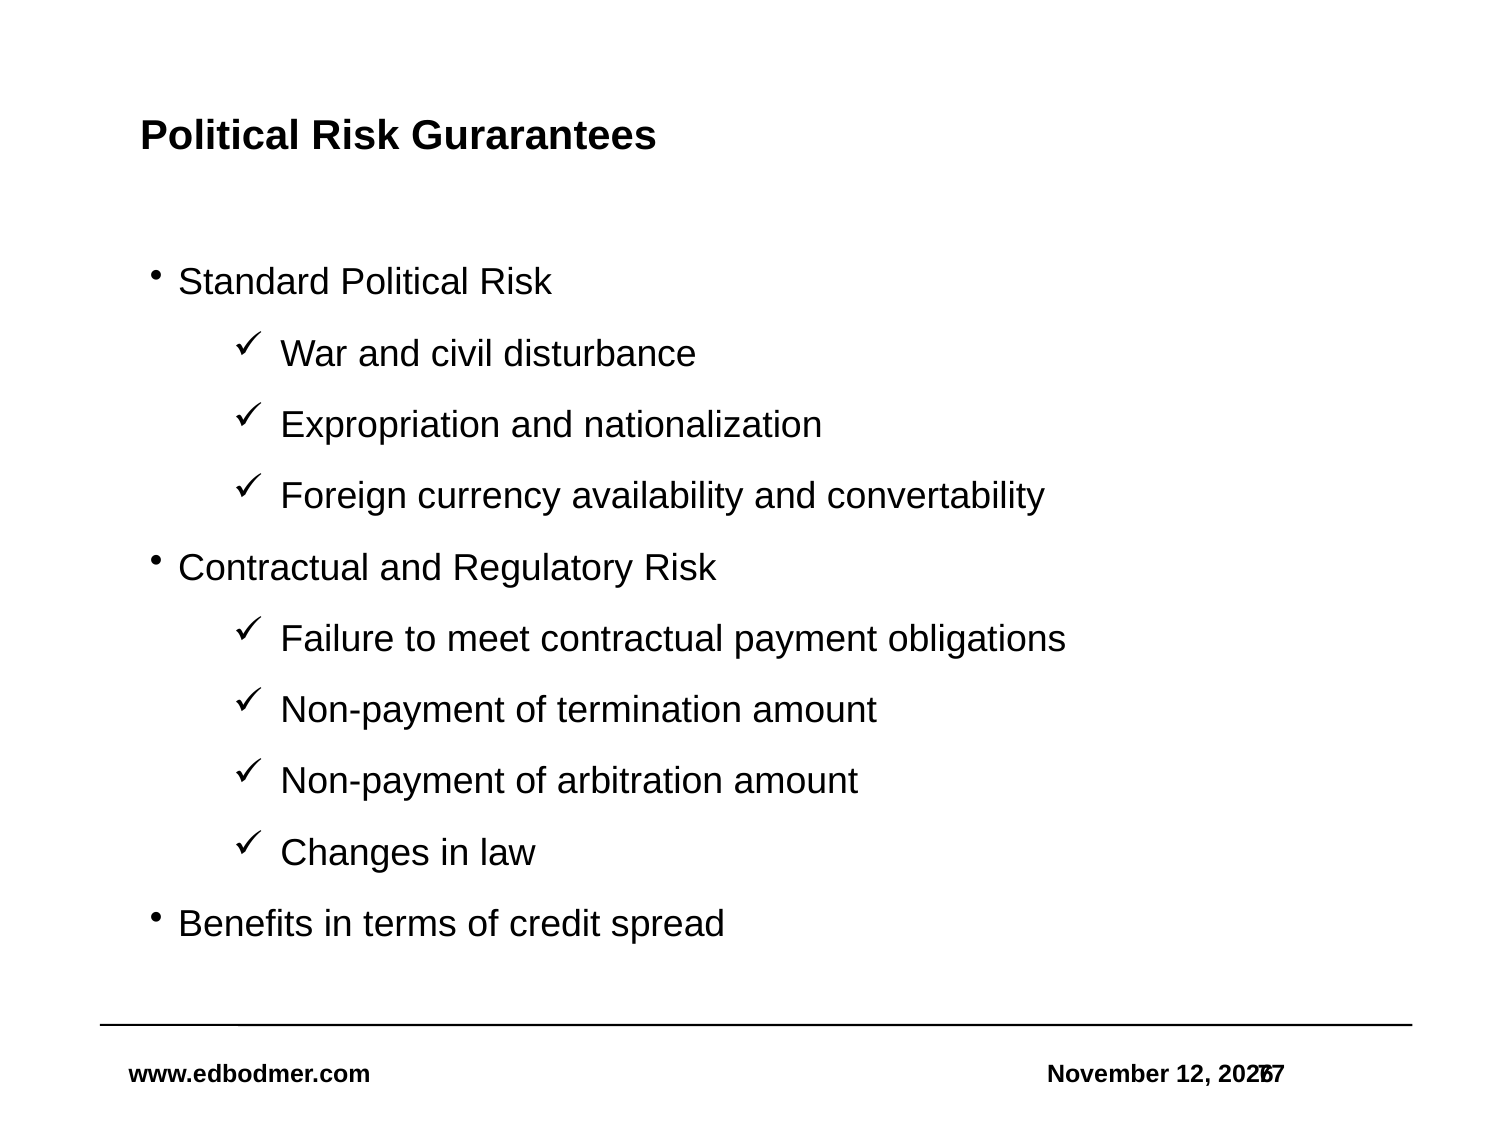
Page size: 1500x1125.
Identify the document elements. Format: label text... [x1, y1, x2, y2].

title Political Risk Gurarantees [124, 99, 1288, 226]
list Standard Political Risk War and civil disturbance Expropriation and nationalization Foreign currency availability and convertability Contractual and Regulatory Risk Failure to meet contractual payment obligations Non-payment of termination amount Non-payment of arbitration amount Changes in law Benefits in terms of credit spread [124, 249, 1376, 1001]
